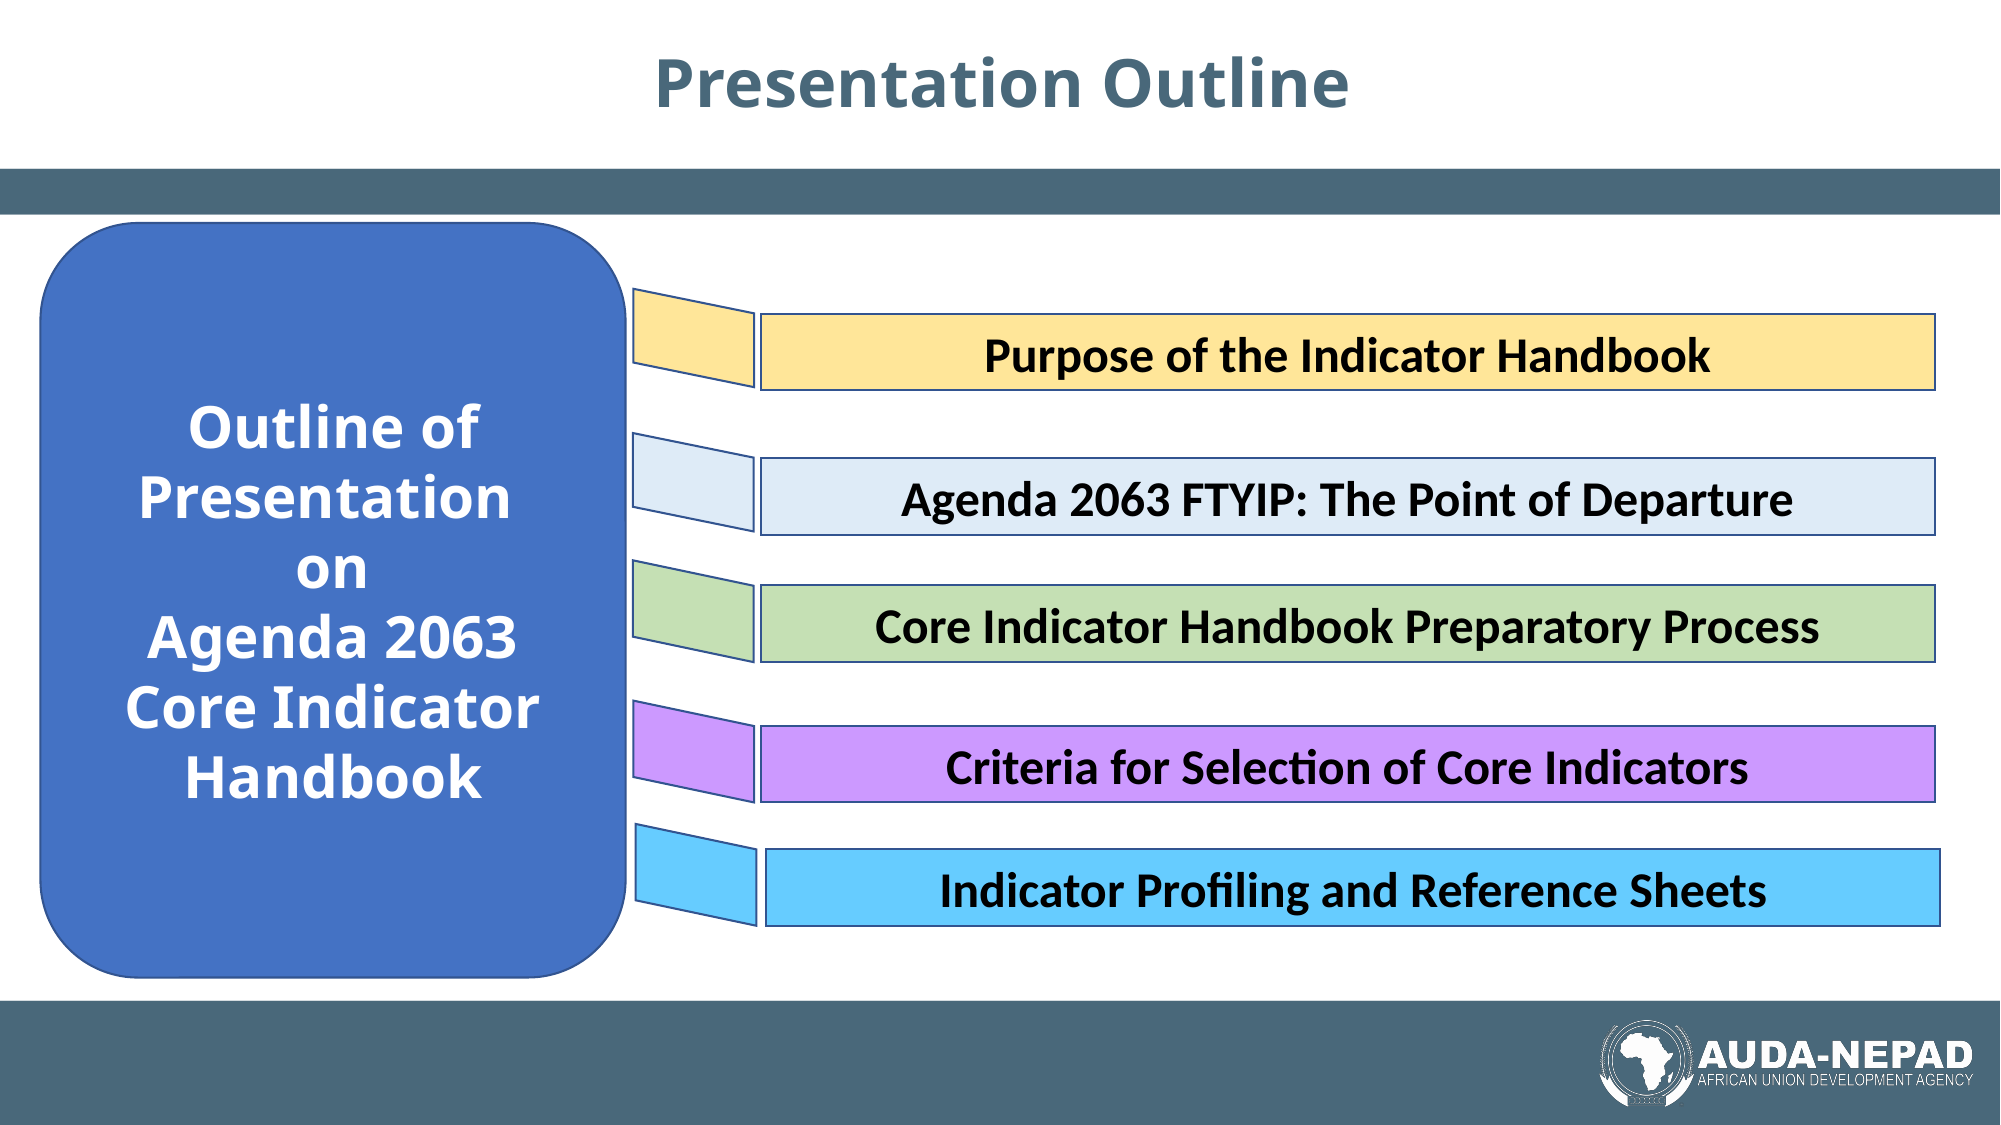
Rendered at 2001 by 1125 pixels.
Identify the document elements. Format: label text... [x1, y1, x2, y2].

text_box [634, 822, 758, 928]
text_box Purpose of the Indicator Handbook [760, 313, 1936, 391]
picture [1599, 1020, 1974, 1107]
text_box Outline of Presentation on Agenda 2063 Core Indicator Handbook [39, 221, 627, 979]
text_box [631, 559, 755, 664]
text_box Core Indicator Handbook Preparatory Process [760, 584, 1936, 663]
title Presentation Outline [69, 24, 1935, 148]
text_box [632, 287, 756, 389]
text_box Criteria for Selection of Core Indicators [760, 725, 1936, 803]
text_box Indicator Profiling and Reference Sheets [765, 848, 1941, 927]
text_box [631, 431, 755, 533]
text_box Agenda 2063 FTYIP: The Point of Departure [760, 457, 1936, 536]
text_box [632, 699, 756, 804]
